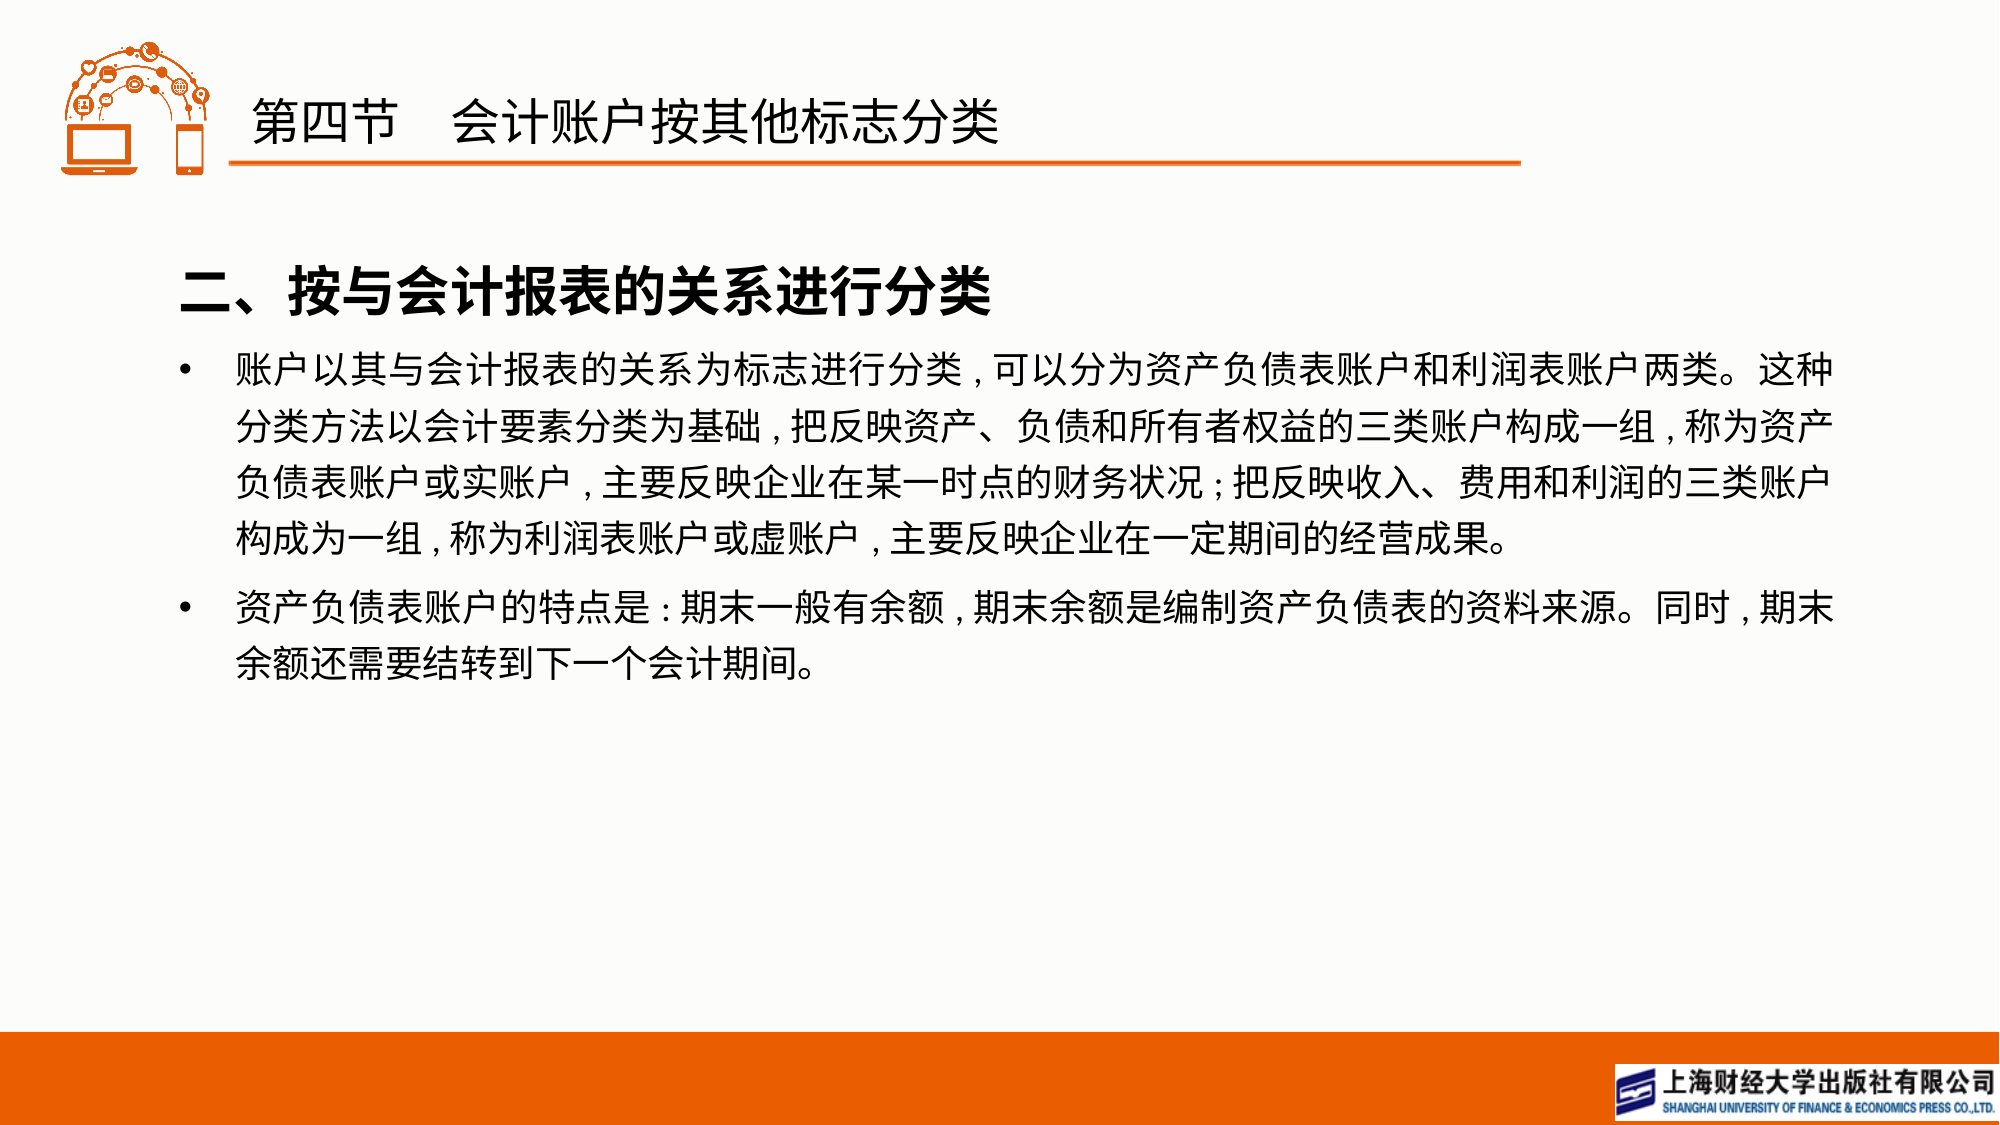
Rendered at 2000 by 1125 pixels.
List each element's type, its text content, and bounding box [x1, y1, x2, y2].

list 二、按与会计报表的关系进行分类 账户以其与会计报表的关系为标志进行分类,可以分为资产负债表账户和利润表账户两类。这种分类方法以会计要素分类为基础,把反映资产、负债和所有者权益的三类账户构成一组,称为资产负债表账户或实账户,主要反映企业在某一时点的财务状况;把反映收入、费用和利润的三类账户构成为一组,称为利润表账户或虚账户,主要反映企业在一定期间的经营成果。 资产负债表账户的特点是:期末一般有余额,期末余额是编制资产负债表的资料来源。同时,期末余额还需要结转到下一个会计期间。 [163, 227, 1850, 1049]
title 第四节 会计账户按其他标志分类 [235, 82, 1605, 189]
picture [0, 0, 2000, 1125]
